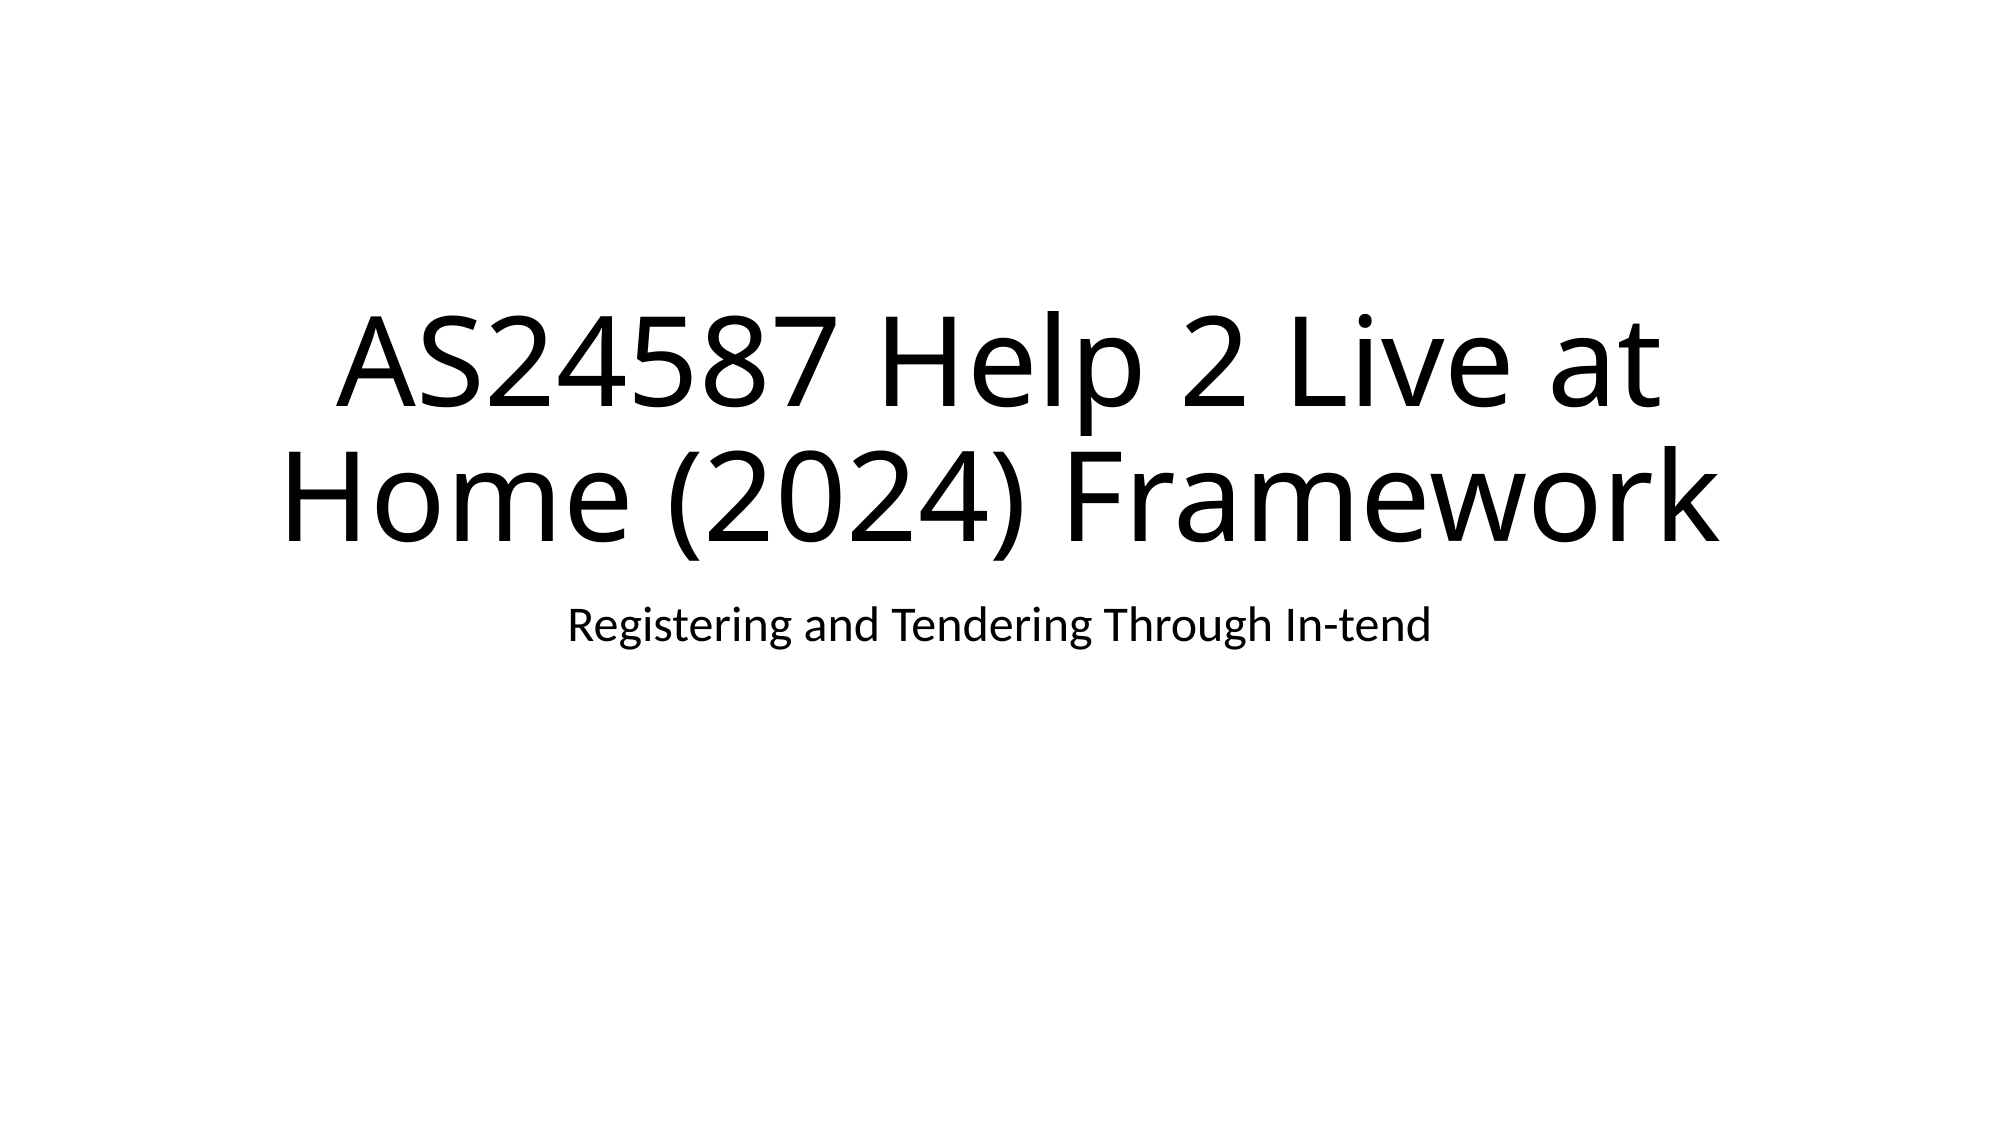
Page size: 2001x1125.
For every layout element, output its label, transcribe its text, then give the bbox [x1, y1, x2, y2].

subtitle Registering and Tendering Through In-tend [249, 590, 1750, 863]
title AS24587 Help 2 Live at Home (2024) Framework [249, 184, 1750, 576]
